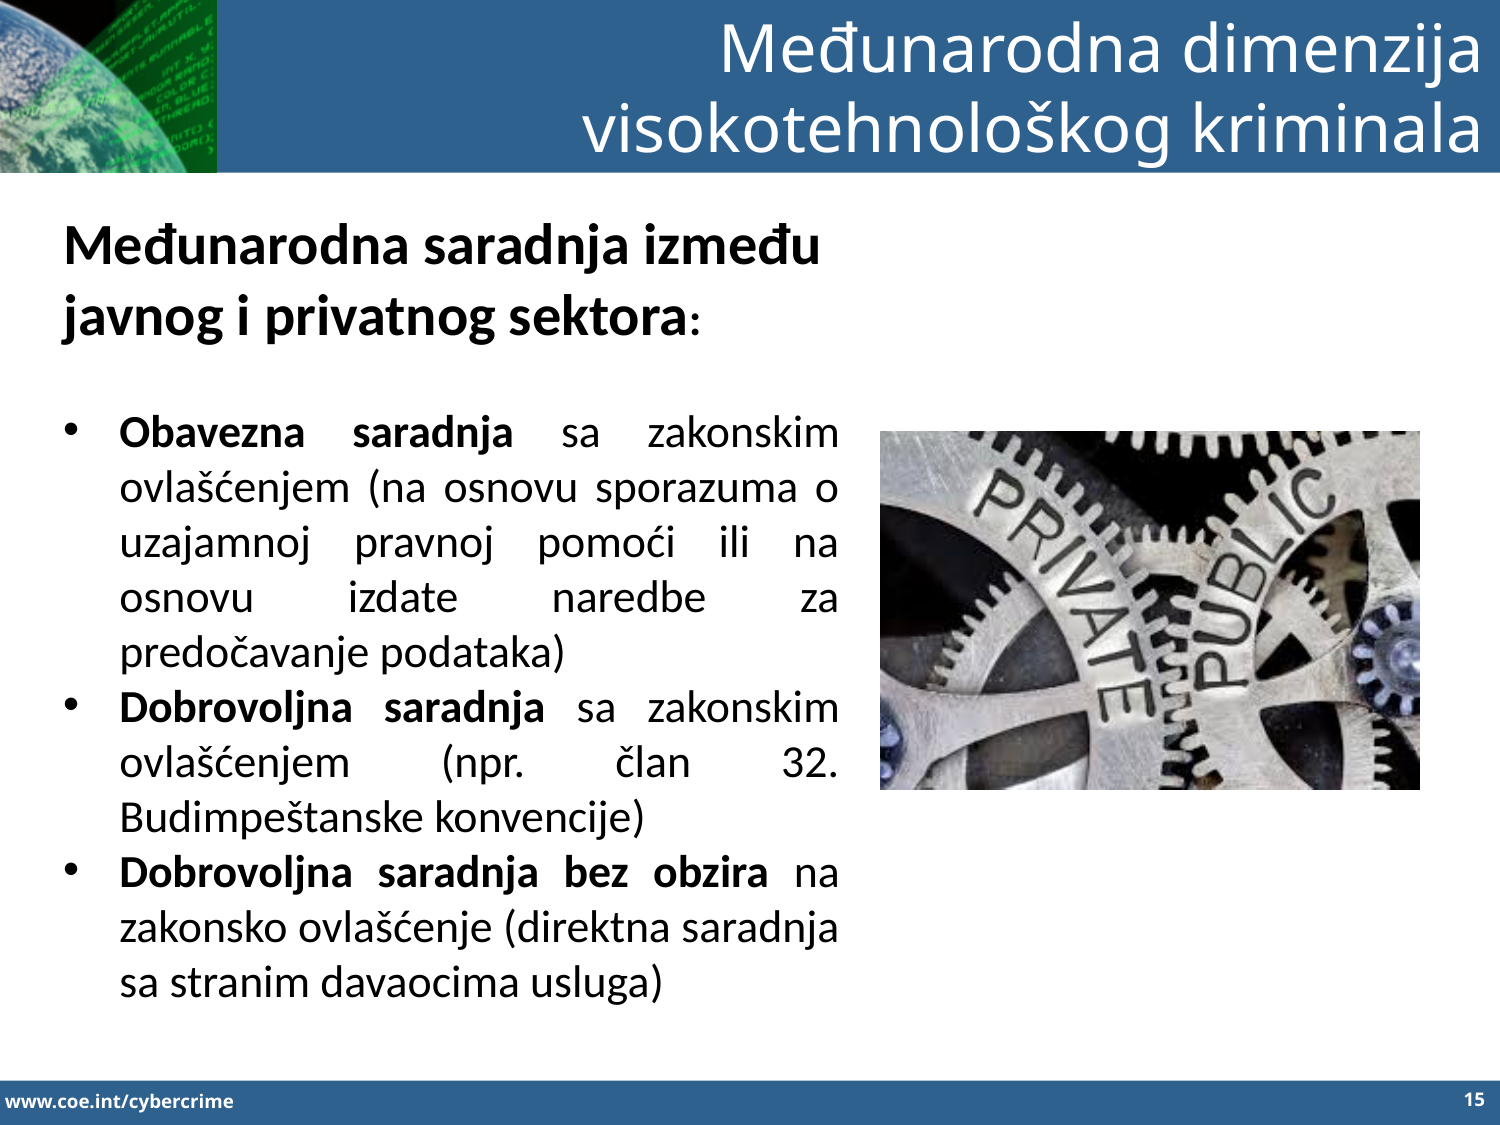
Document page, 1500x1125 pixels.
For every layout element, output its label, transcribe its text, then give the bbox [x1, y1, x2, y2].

text_box Međunarodna dimenzija visokotehnološkog kriminala [329, 9, 1500, 162]
slide_number 15 [1149, 1079, 1500, 1125]
picture [0, 1, 217, 173]
picture [880, 431, 1420, 790]
text_box Međunarodna saradnja između javnog i privatnog sektora: Obavezna saradnja sa zakonskim ovlašćenjem (na osnovu sporazuma o uzajamnoj pravnoj pomoći ili na osnovu izdate naredbe za predočavanje podataka) Dobrovoljna saradnja sa zakonskim ovlašćenjem (npr. član 32. Budimpeštanske konvencije) Dobrovoljna saradnja bez obzira na zakonsko ovlašćenje (direktna saradnja sa stranim davaocima usluga) [48, 199, 855, 1014]
